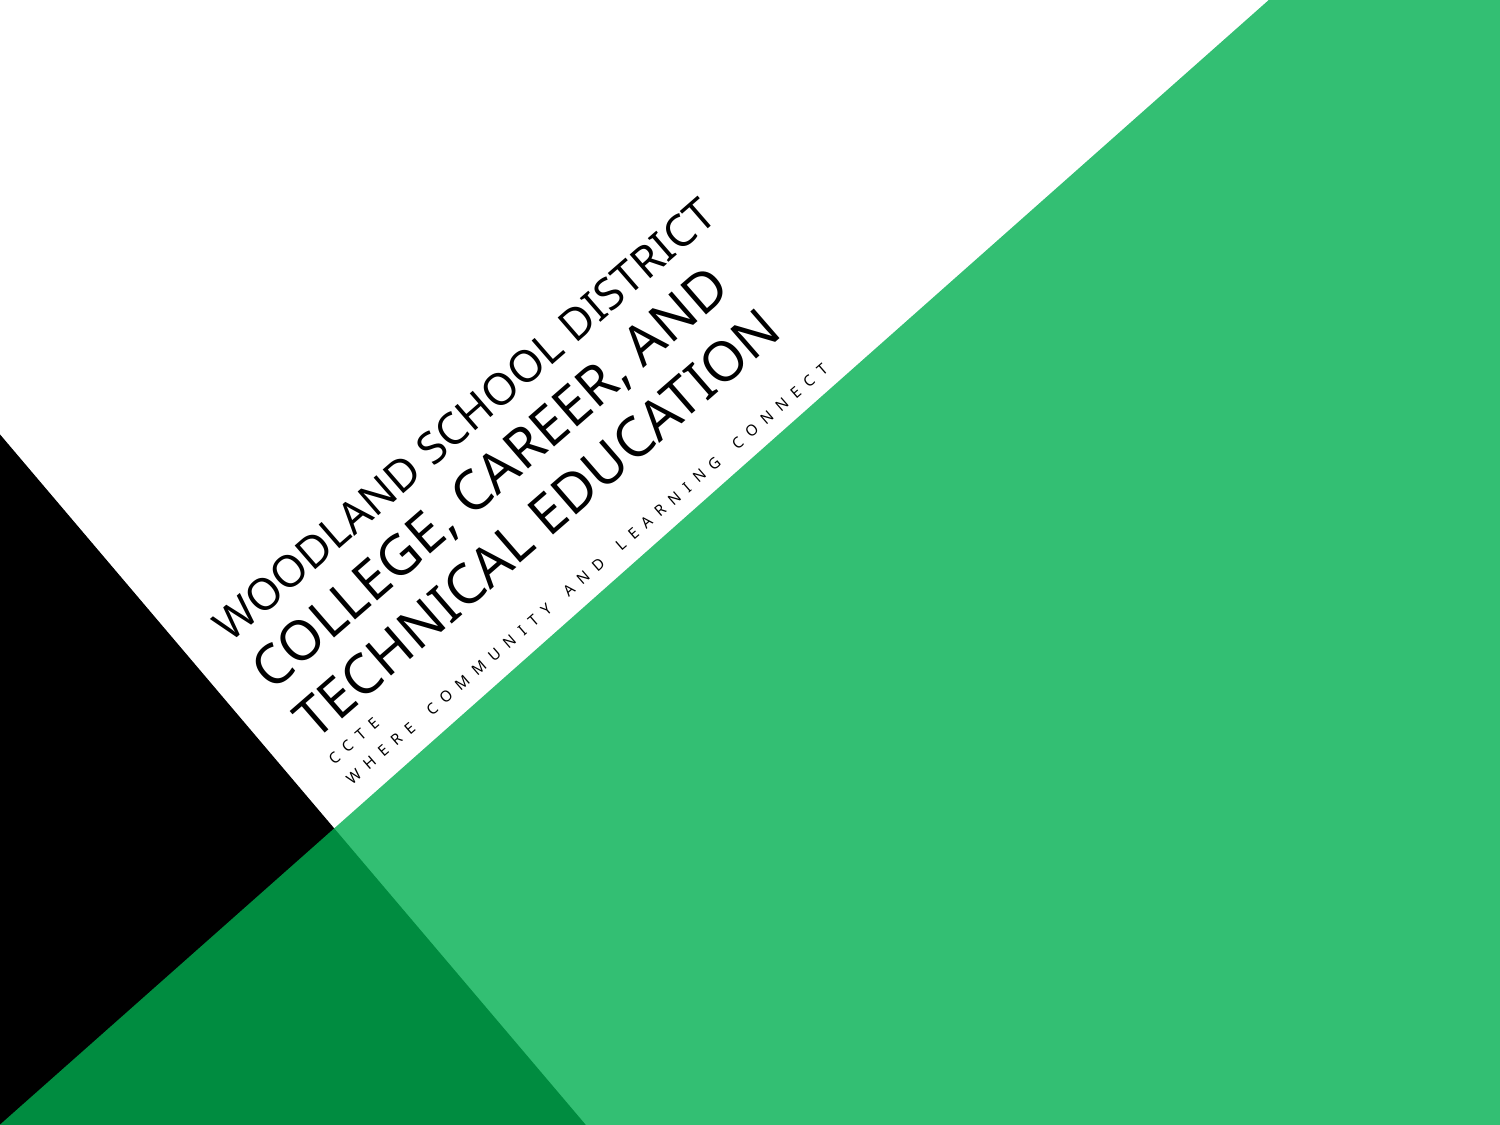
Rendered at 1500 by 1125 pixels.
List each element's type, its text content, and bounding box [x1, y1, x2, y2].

title Woodland School District College, Career, and Technical Education [182, 4, 1012, 761]
subtitle CCTE Where Community and Learning Connect [312, 61, 1154, 804]
